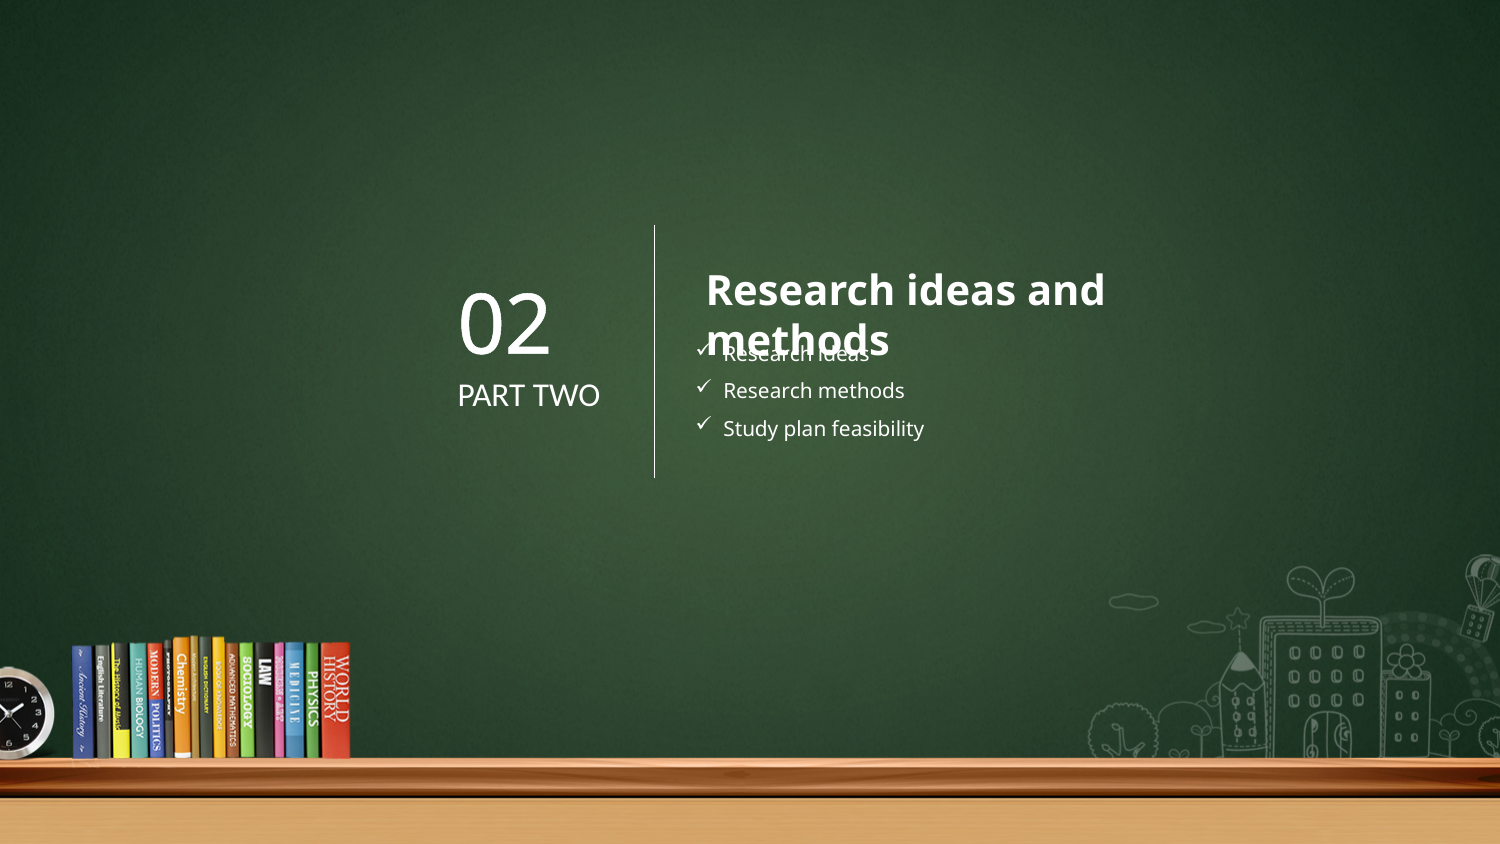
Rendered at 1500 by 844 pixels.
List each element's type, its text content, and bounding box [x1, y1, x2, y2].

text_box 02 [442, 262, 615, 366]
text_box Research ideas and methods [690, 256, 1261, 372]
picture [0, 0, 1500, 844]
text_box PART TWO [440, 366, 618, 421]
text_box Research ideas Research methods Study plan feasibility [680, 320, 940, 448]
